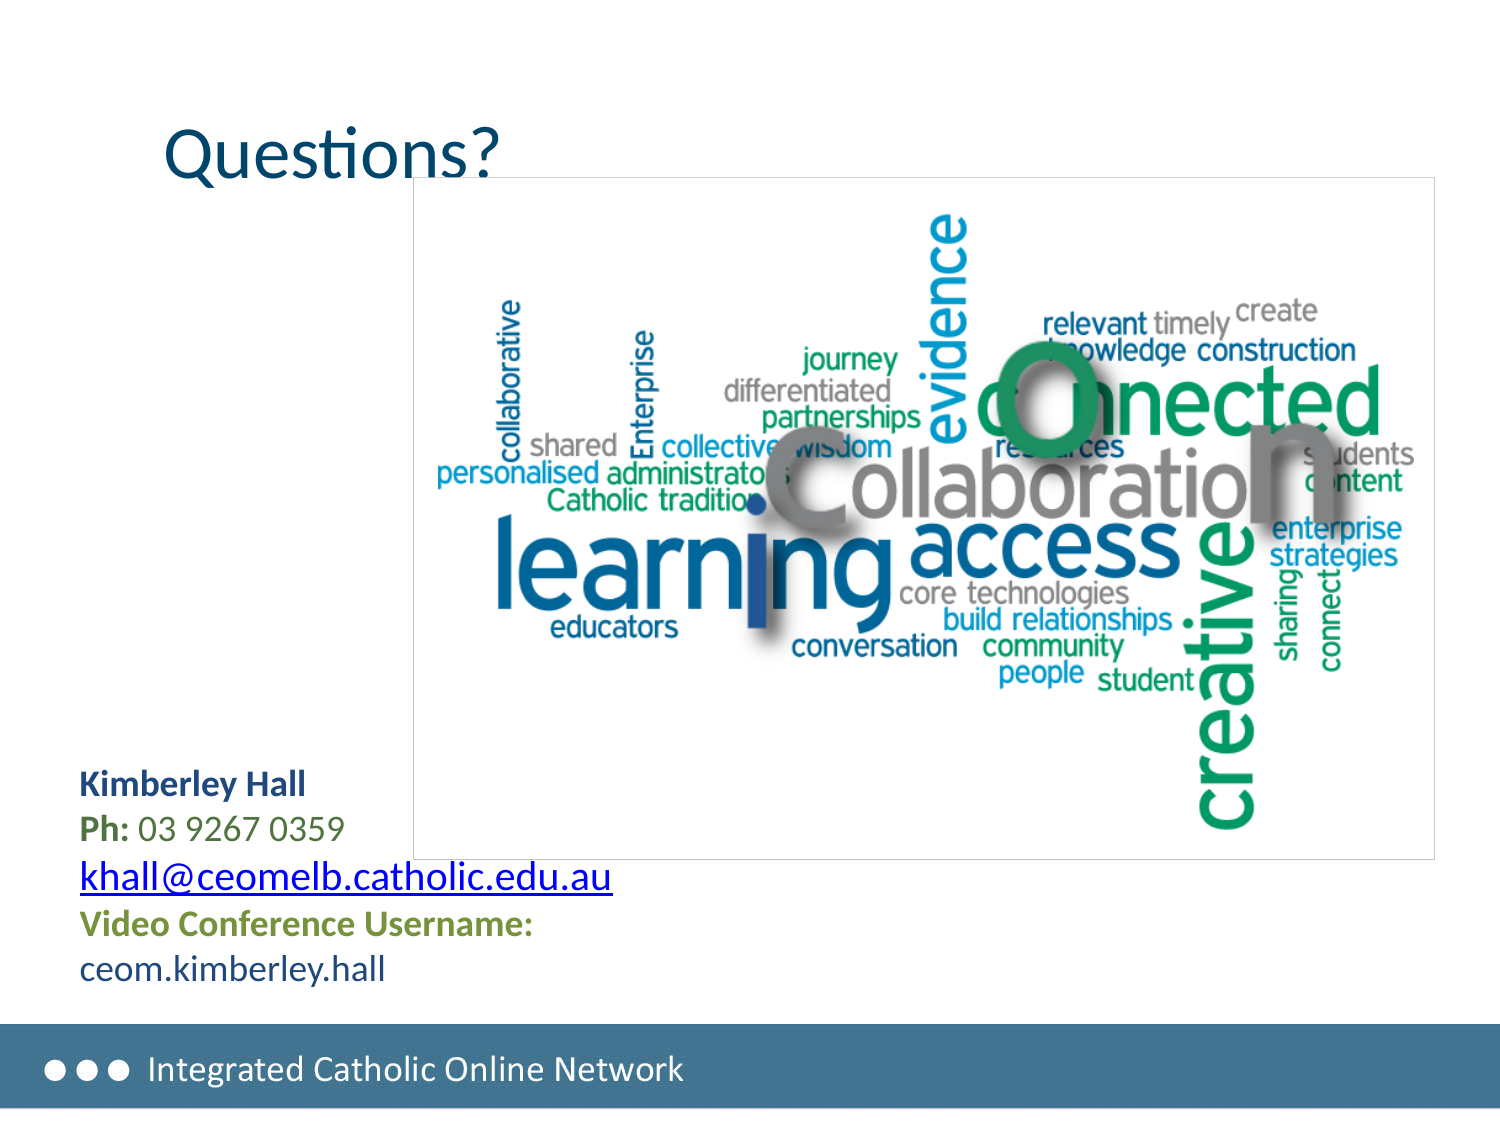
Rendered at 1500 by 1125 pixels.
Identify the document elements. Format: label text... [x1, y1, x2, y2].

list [395, 160, 1479, 904]
text_box Kimberley Hall Ph: 03 9267 0359 khall@ceomelb.catholic.edu.au Video Conference Username: ceom.kimberley.hall [64, 751, 815, 997]
picture [0, 1024, 1500, 1110]
title Questions? [0, 54, 668, 243]
